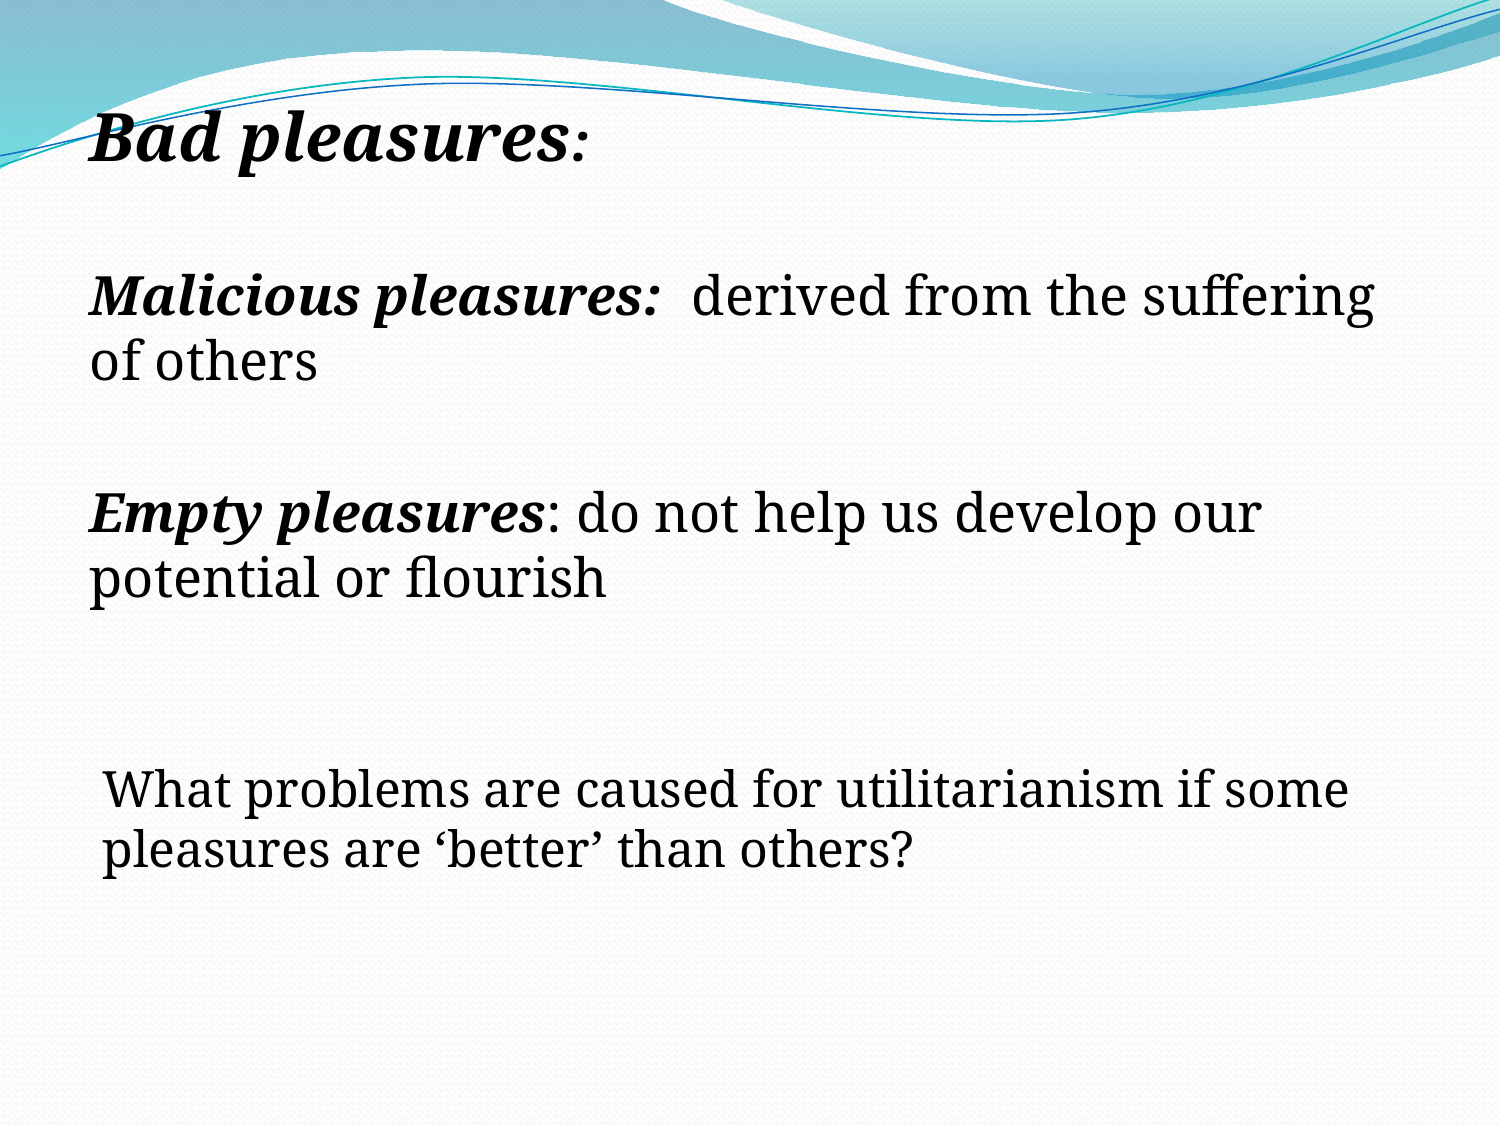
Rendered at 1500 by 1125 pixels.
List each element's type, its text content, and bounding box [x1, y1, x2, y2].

text_box What problems are caused for utilitarianism if some pleasures are ‘better’ than others? [87, 749, 1425, 885]
list Bad pleasures: Malicious pleasures: derived from the suffering of others Empty pleasures: do not help us develop our potential or flourish [75, 87, 1425, 713]
